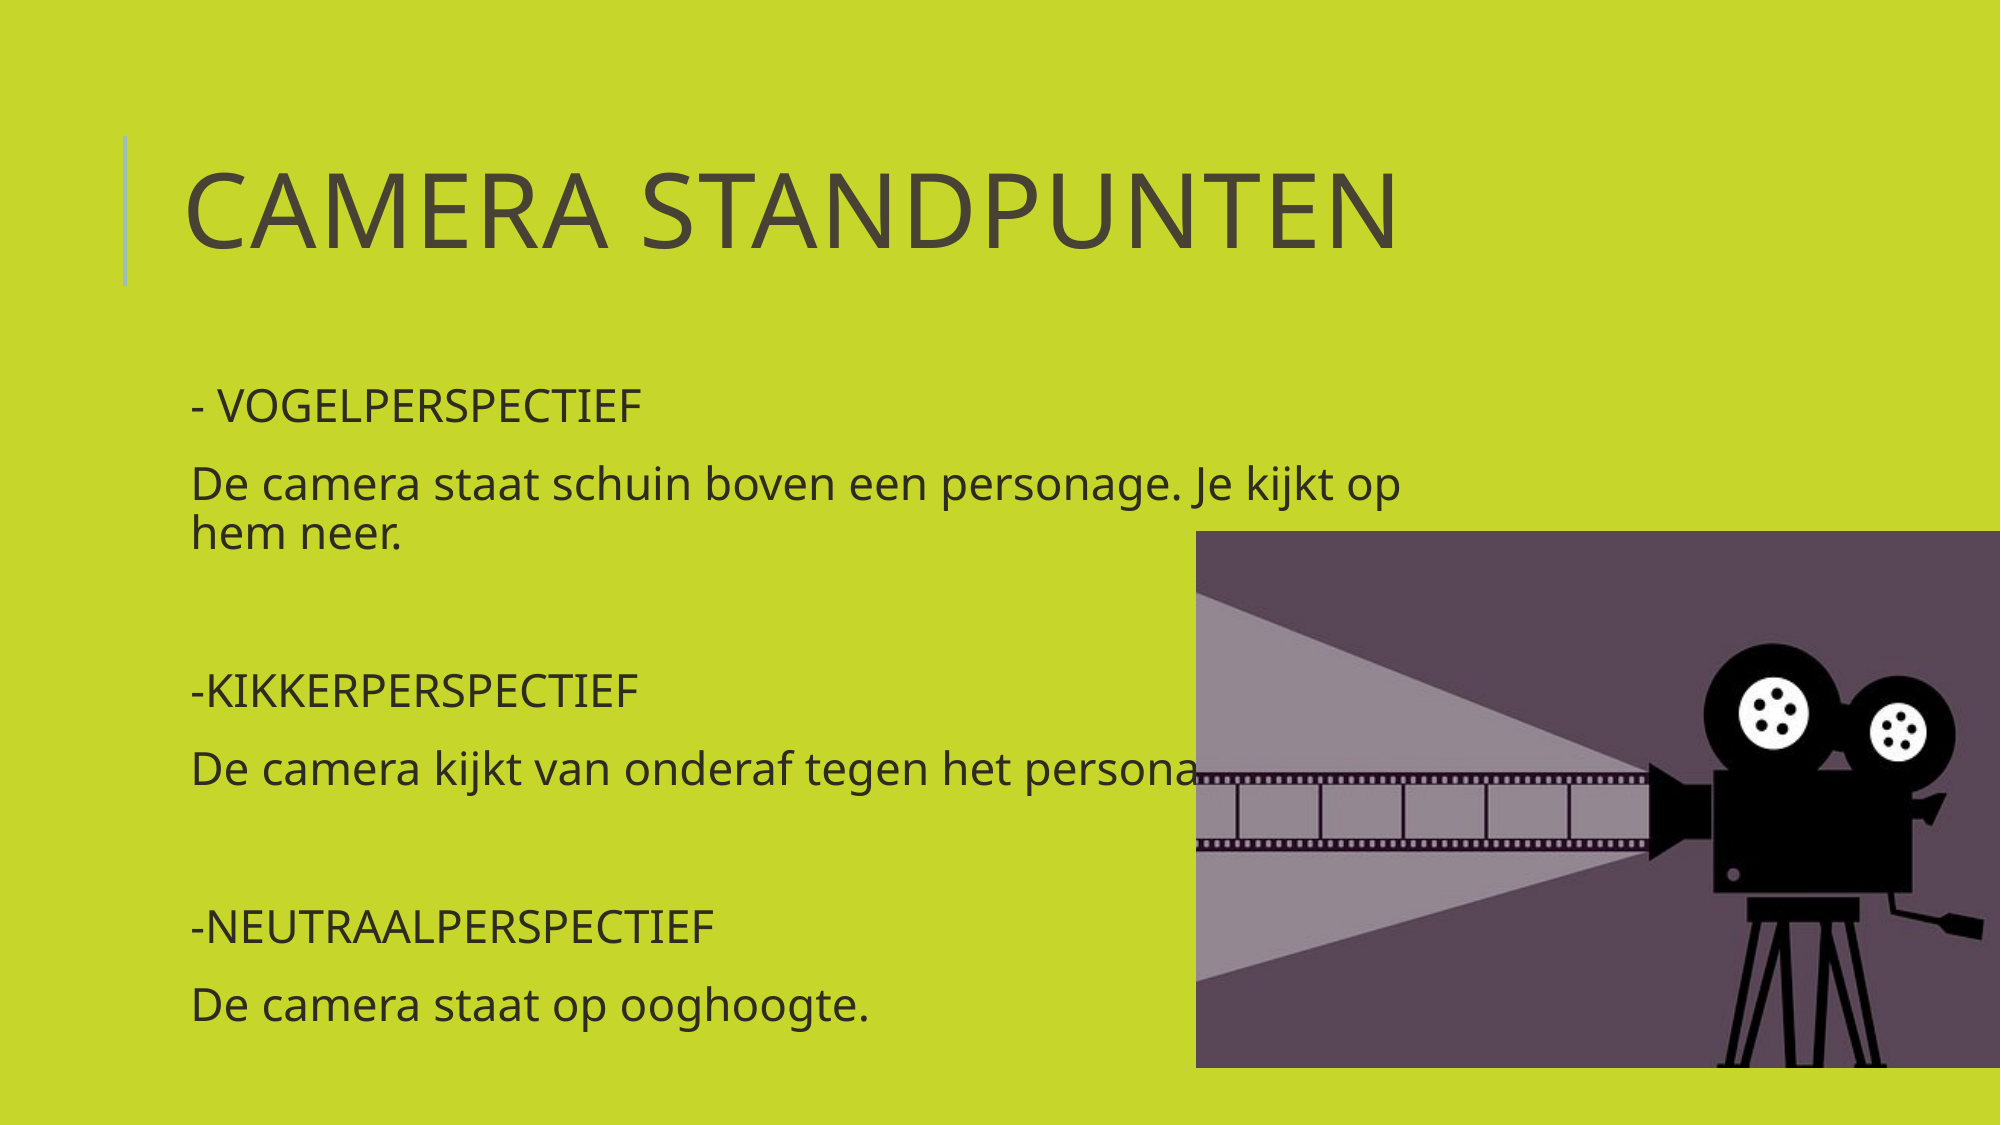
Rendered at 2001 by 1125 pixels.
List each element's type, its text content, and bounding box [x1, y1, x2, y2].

picture [1196, 531, 2000, 1069]
title Camera standpunten [168, 96, 1763, 342]
list - VOGELPERSPECTIEF De camera staat schuin boven een personage. Je kijkt op hem neer. -KIKKERPERSPECTIEF De camera kijkt van onderaf tegen het personage op. -NEUTRAALPERSPECTIEF De camera staat op ooghoogte. [168, 375, 1450, 1035]
